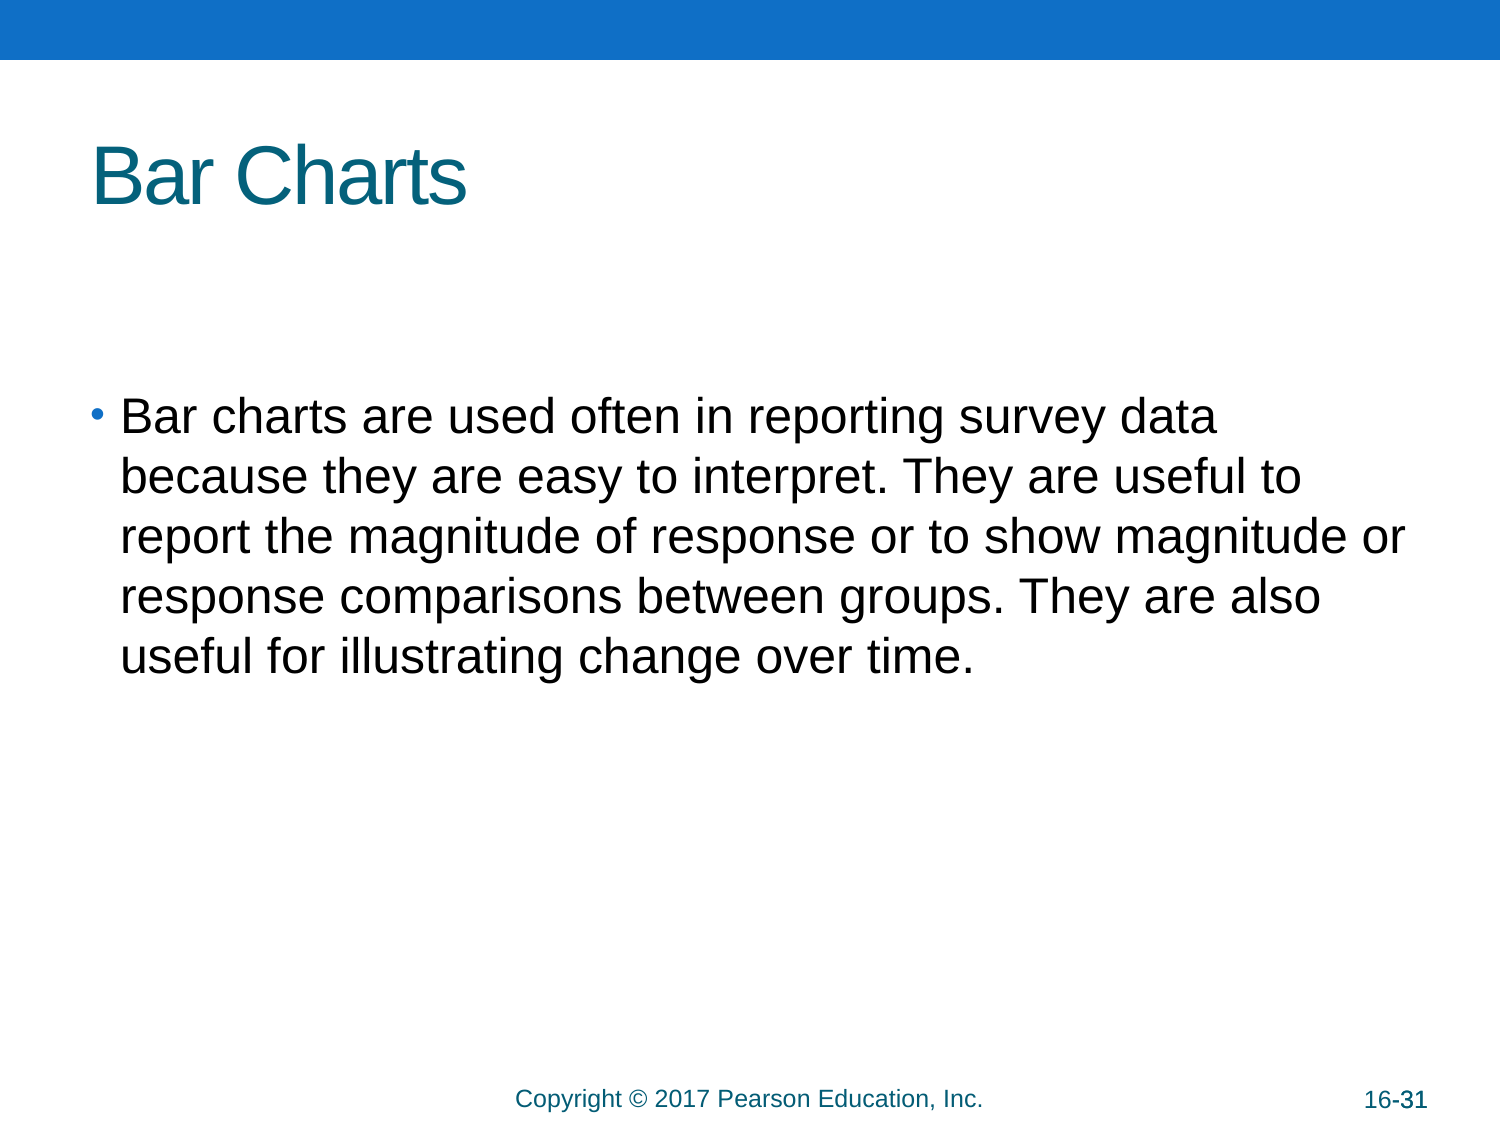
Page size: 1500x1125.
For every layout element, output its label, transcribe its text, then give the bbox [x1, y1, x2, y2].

list Bar charts are used often in reporting survey data because they are easy to interpret. They are useful to report the magnitude of response or to show magnitude or response comparisons between groups. They are also useful for illustrating change over time. [75, 376, 1425, 1125]
title Bar Charts [75, 90, 1425, 253]
